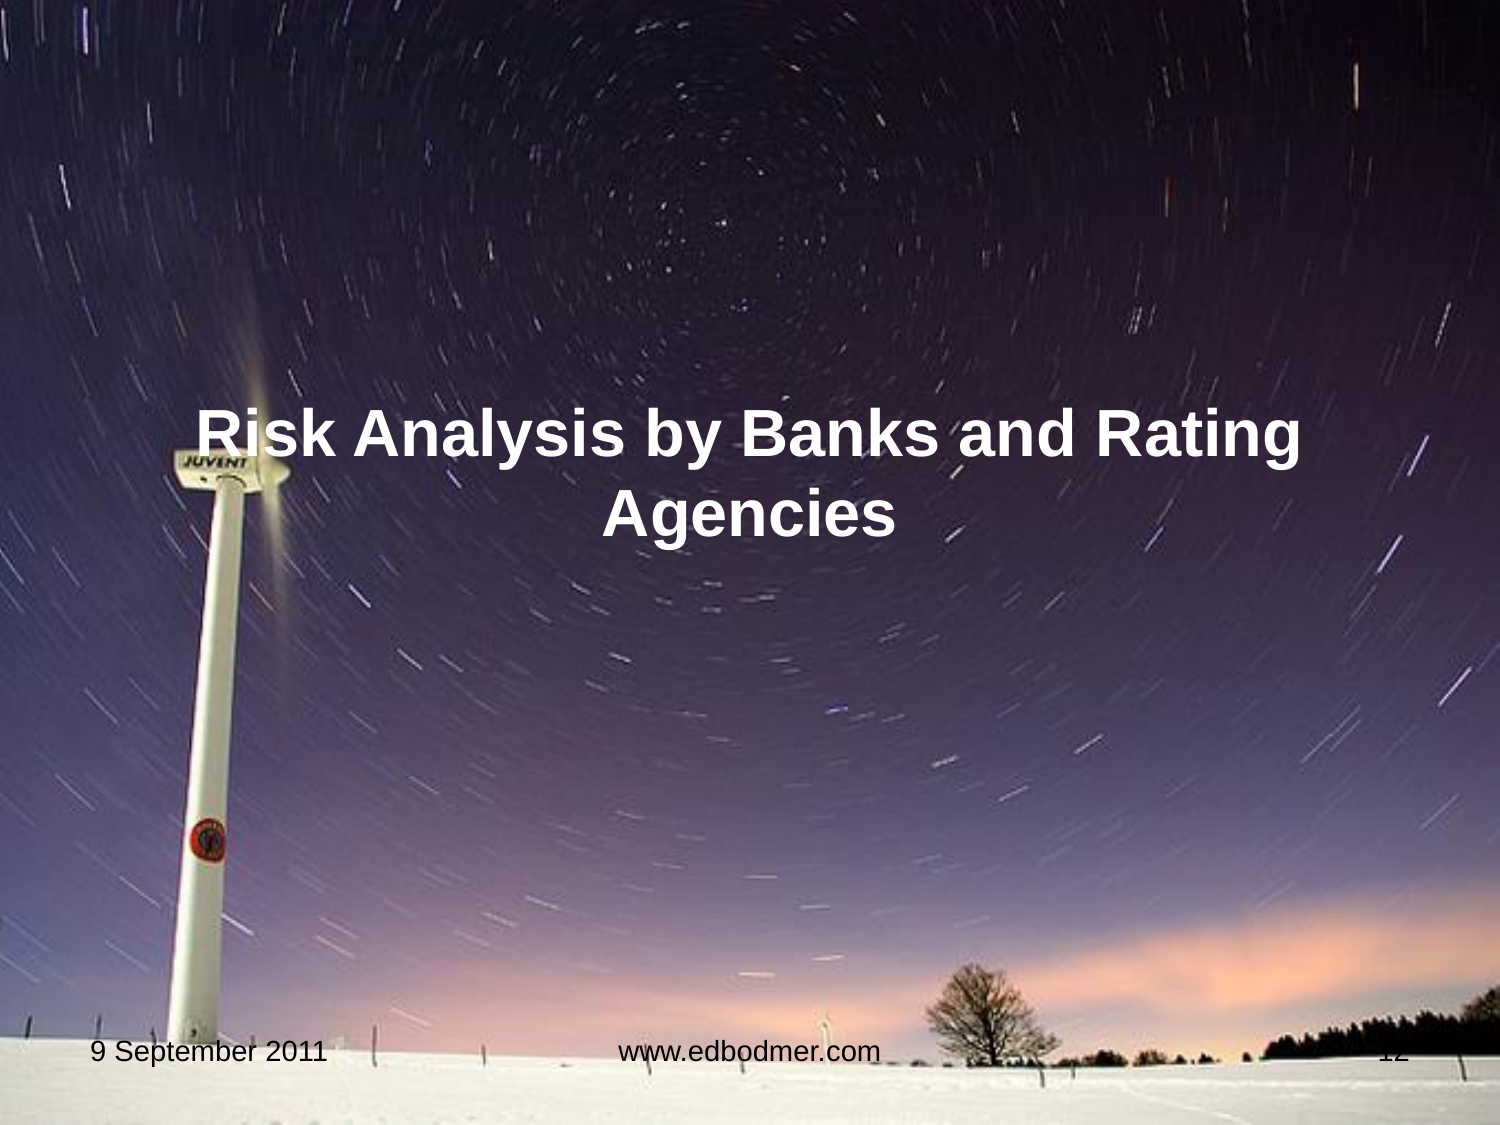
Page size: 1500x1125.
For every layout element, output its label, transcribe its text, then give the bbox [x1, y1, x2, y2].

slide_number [74, 1024, 426, 1103]
slide_number 12 [1074, 1024, 1426, 1103]
footer www.edbodmer.com [512, 1024, 988, 1103]
picture [0, 0, 1500, 1125]
title Risk Analysis by Banks and Rating Agencies [112, 349, 1388, 591]
